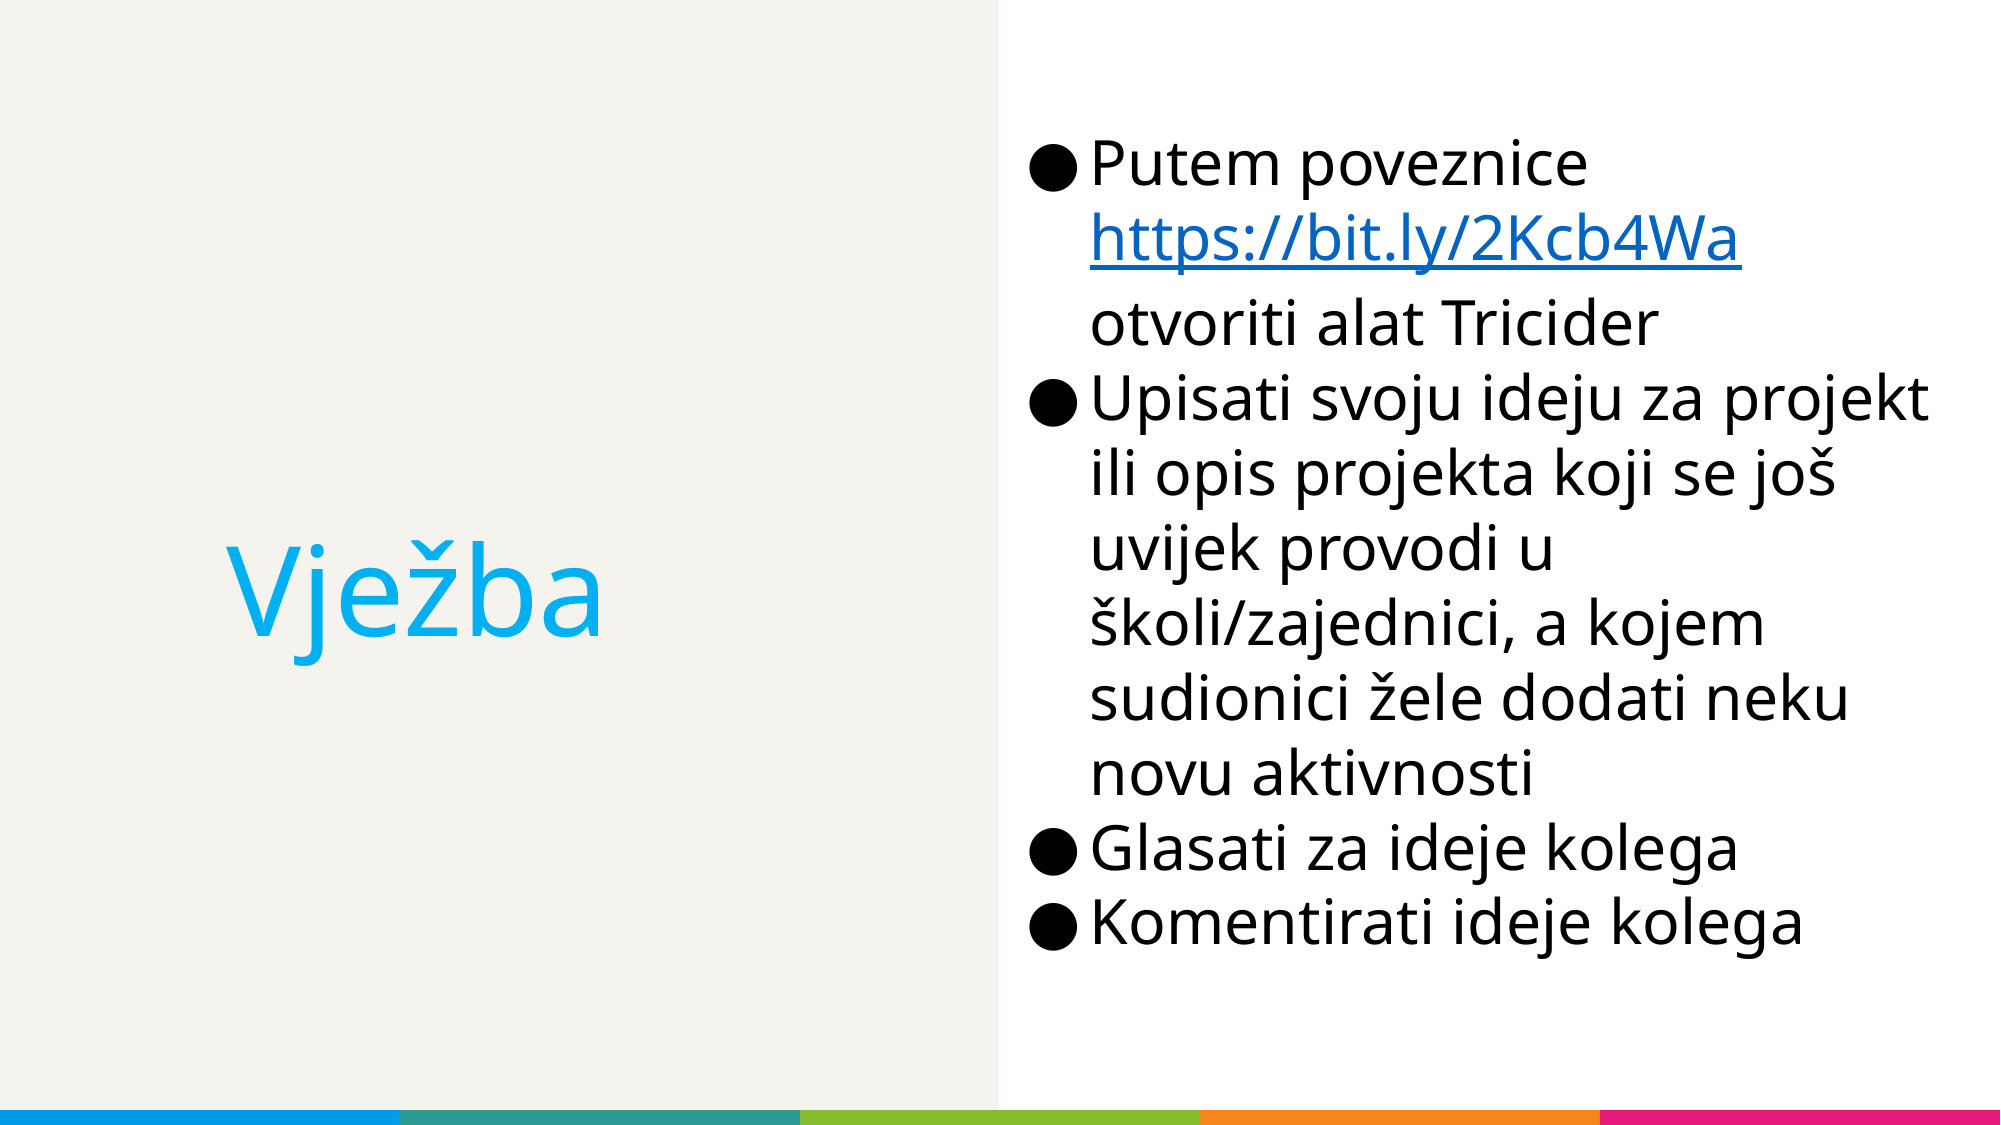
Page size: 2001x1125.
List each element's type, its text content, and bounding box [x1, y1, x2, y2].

title Vježba [211, 408, 857, 672]
list Putem poveznice https://bit.ly/2Kcb4Wa otvoriti alat Tricider Upisati svoju ideju za projekt ili opis projekta koji se još uvijek provodi u školi/zajednici, a kojem sudionici žele dodati neku novu aktivnosti Glasati za ideje kolega Komentirati ideje kolega [999, 0, 1966, 1125]
